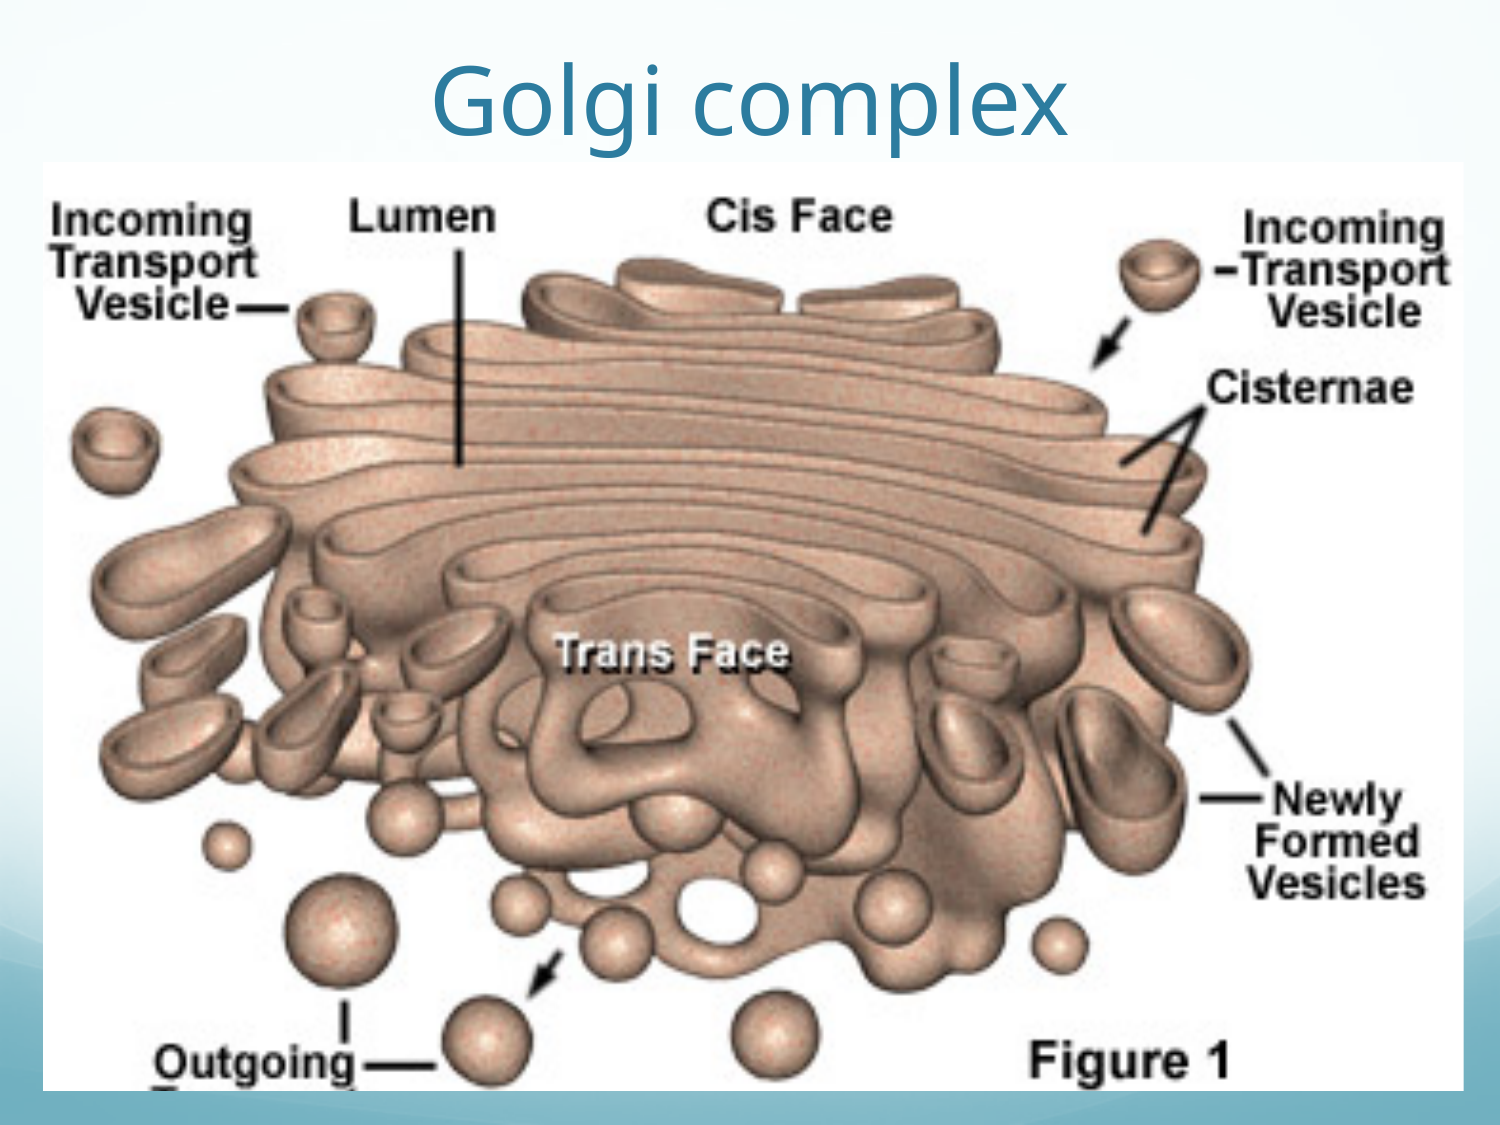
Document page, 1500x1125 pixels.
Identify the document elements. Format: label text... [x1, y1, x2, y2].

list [42, 161, 1465, 1092]
title Golgi complex [90, 17, 1410, 157]
